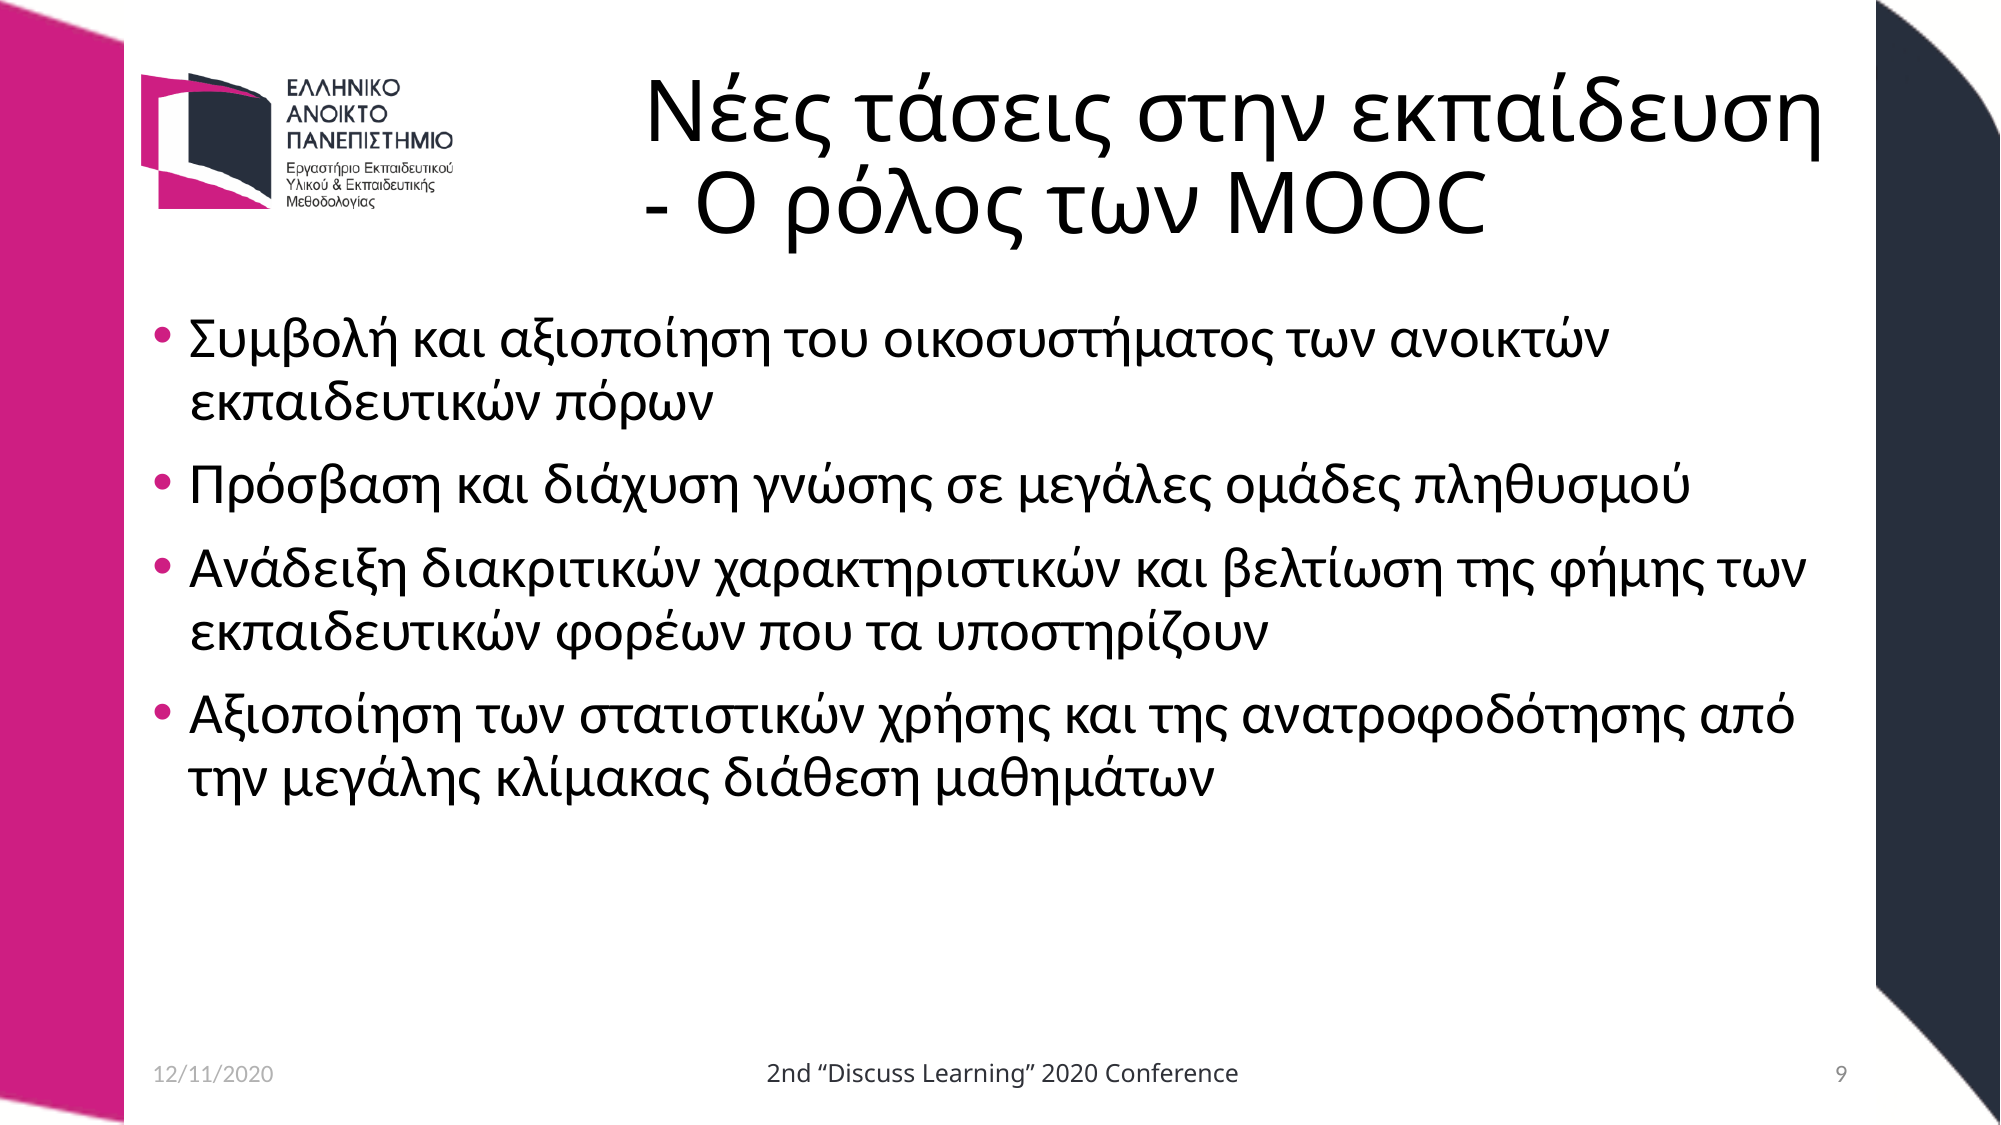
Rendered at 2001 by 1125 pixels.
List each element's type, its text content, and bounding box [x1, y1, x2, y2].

slide_number 9 [1412, 1042, 1863, 1103]
picture [0, 0, 124, 1125]
list Συμβολή και αξιοποίηση του οικοσυστήματος των ανοικτών εκπαιδευτικών πόρων Πρόσβαση και διάχυση γνώσης σε μεγάλες ομάδες πληθυσμού Ανάδειξη διακριτικών χαρακτηριστικών και βελτίωση της φήμης των εκπαιδευτικών φορέων που τα υποστηρίζουν Αξιοποίηση των στατιστικών χρήσης και της ανατροφοδότησης από την μεγάλης κλίμακας διάθεση μαθημάτων [137, 299, 1863, 1014]
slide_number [137, 1042, 588, 1103]
picture [133, 73, 453, 209]
picture [1876, 0, 2000, 1125]
footer 2nd “Discuss Learning” 2020 Conference [662, 1042, 1338, 1103]
title Νέες τάσεις στην εκπαίδευση - O ρόλος των MOOC [628, 59, 1864, 278]
